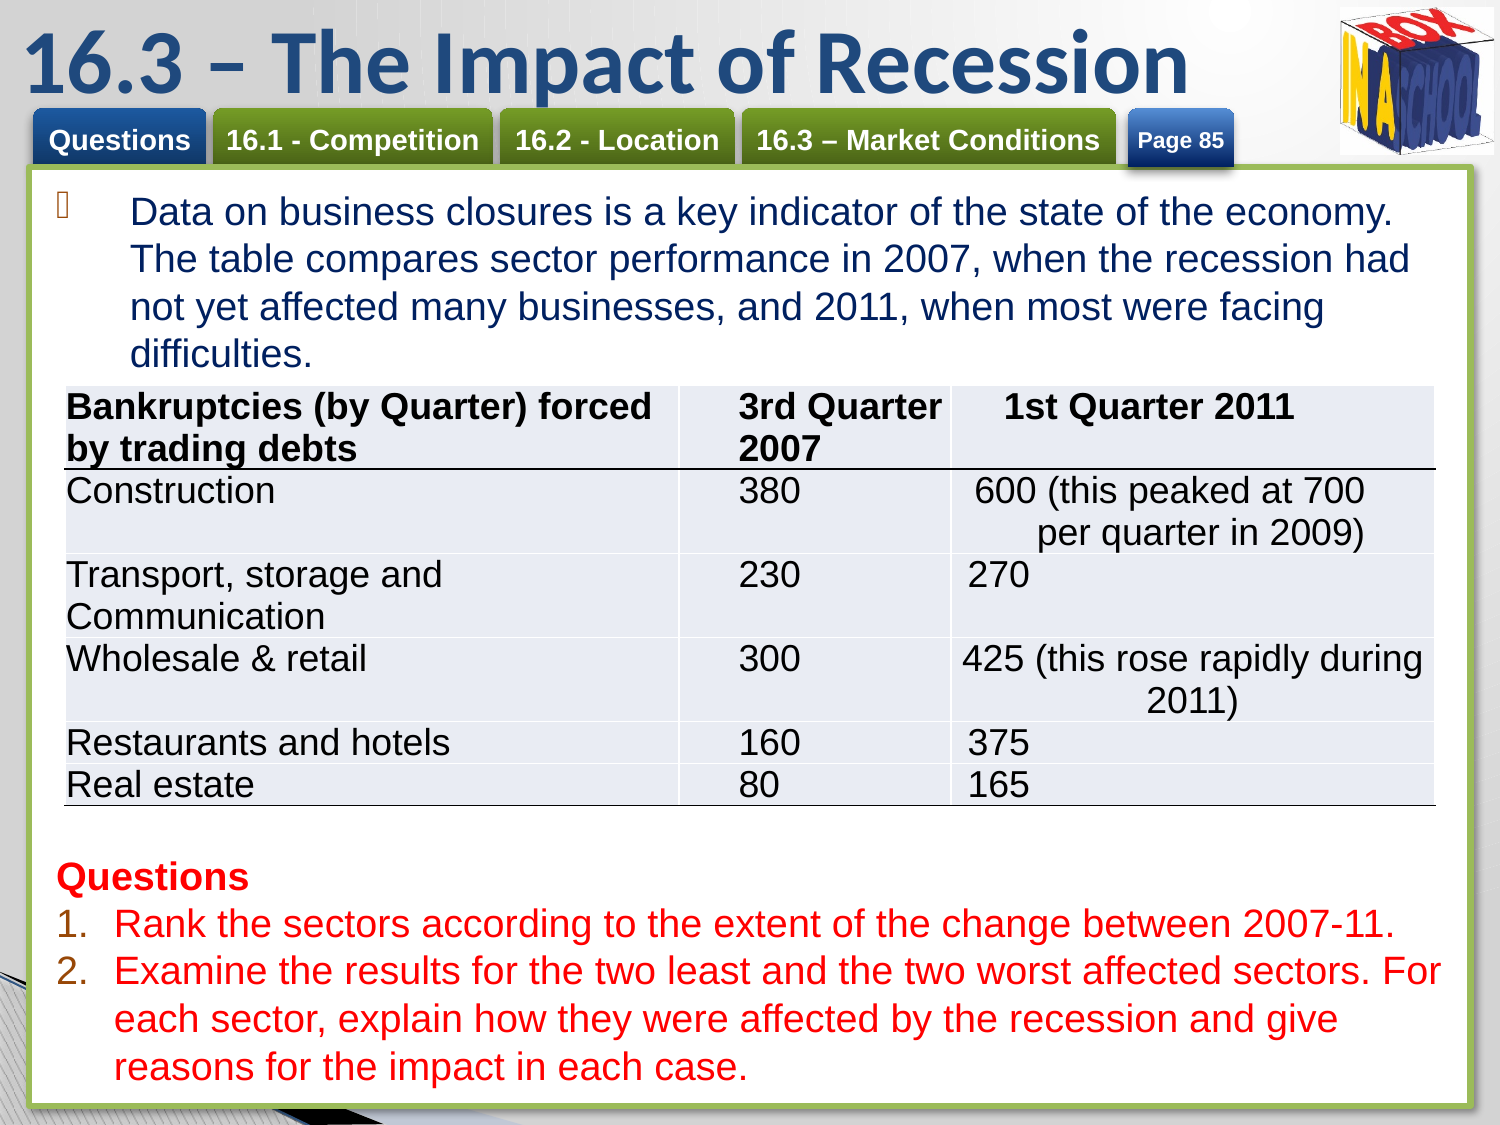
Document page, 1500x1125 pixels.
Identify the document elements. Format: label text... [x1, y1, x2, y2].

text_box Page 85 [1127, 108, 1235, 168]
table_cell Transport, storage and Communication [66, 554, 678, 637]
table_cell 380 [680, 470, 950, 553]
table_header 1st Quarter 2011 [952, 386, 1434, 468]
title 16.3 – The Impact of Recession [5, 11, 1270, 102]
table_cell 425 (this rose rapidly during 2011) [952, 638, 1434, 721]
table_cell 600 (this peaked at 700 per quarter in 2009) [952, 470, 1434, 553]
table_cell Construction [66, 470, 678, 553]
table_header 3rd Quarter 2007 [680, 386, 950, 468]
picture [1340, 7, 1495, 155]
table_cell Wholesale & retail [66, 638, 678, 721]
table_cell 165 [952, 764, 1434, 805]
table_cell Real estate [66, 764, 678, 805]
picture [281, 1114, 303, 1125]
table_cell 80 [680, 764, 950, 805]
table_cell 300 [680, 638, 950, 721]
table_cell 270 [952, 554, 1434, 637]
table_header Bankruptcies (by Quarter) forced by trading debts [66, 386, 678, 468]
text_box Data on business closures is a key indicator of the state of the economy. The table compares sector performance in 2007, when the recession had not yet affected many businesses, and 2011, when most were facing difficulties. Questions Rank the sectors according to the extent of the change between 2007-11. Examine the results for the two least and the two worst affected sectors. For each sector, explain how they were affected by the recession and give reasons for the impact in each case. [41, 178, 1459, 1096]
table_cell Restaurants and hotels [66, 722, 678, 763]
table_cell 160 [680, 722, 950, 763]
table_cell 375 [952, 722, 1434, 763]
table_cell 230 [680, 554, 950, 637]
